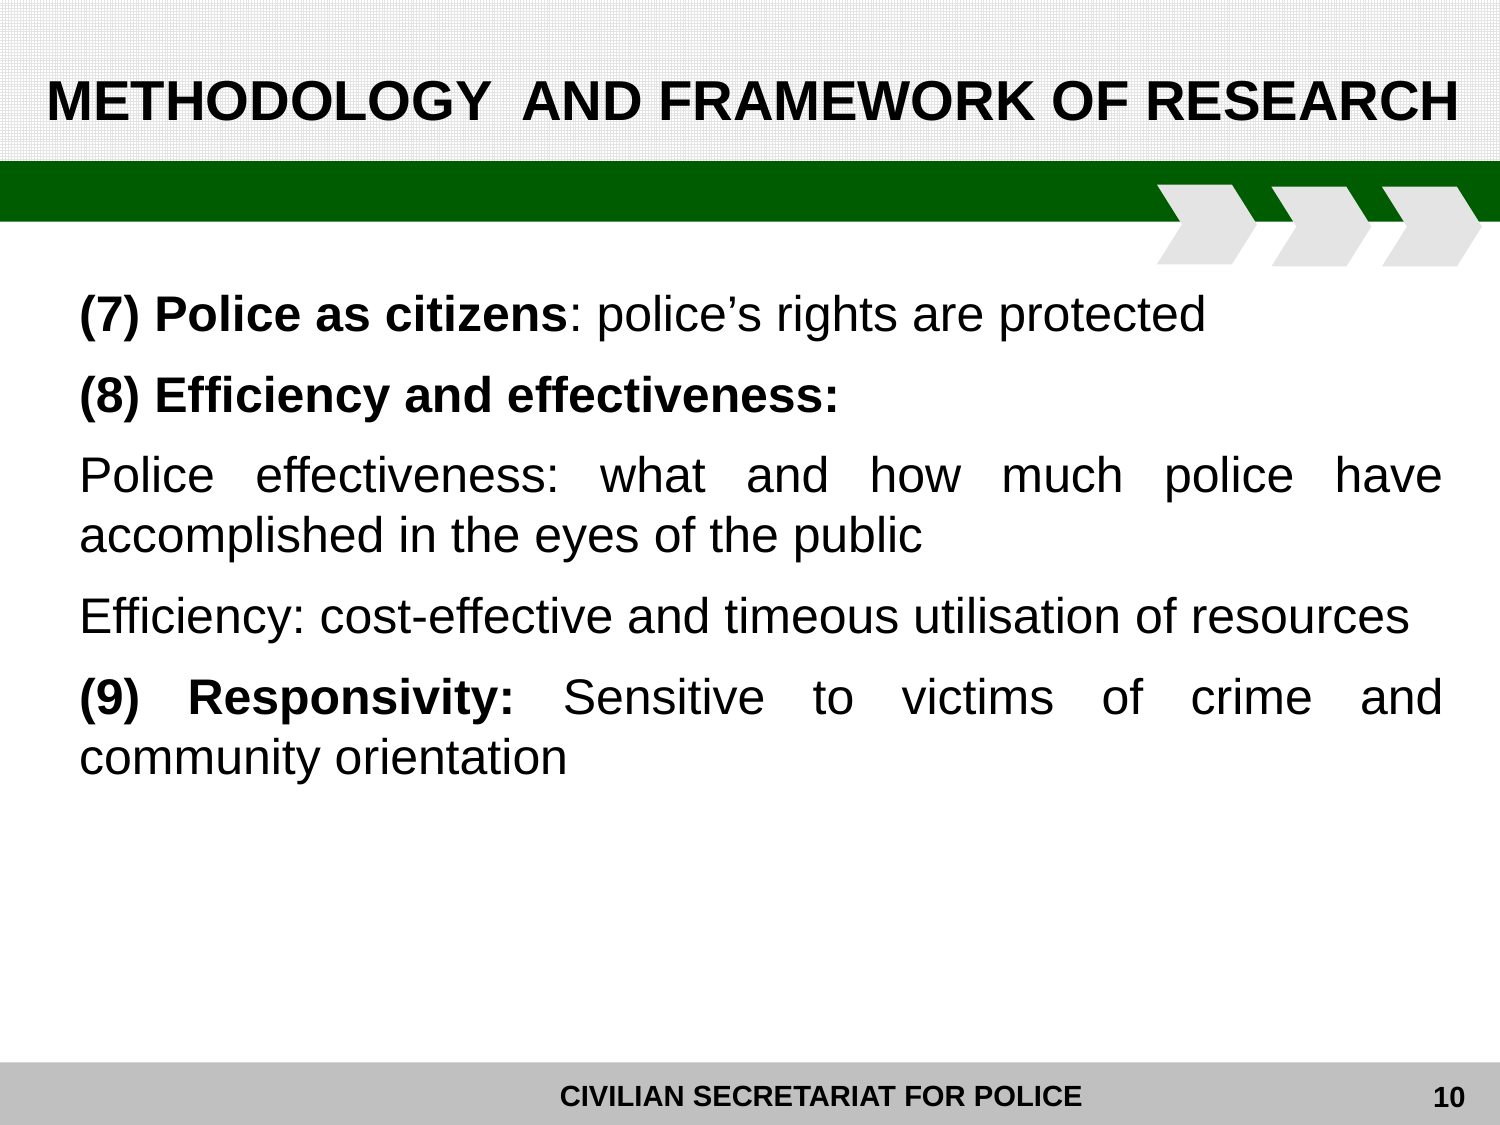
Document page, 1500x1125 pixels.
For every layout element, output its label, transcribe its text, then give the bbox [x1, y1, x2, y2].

text_box METHODOLOGY AND FRAMEWORK OF RESEARCH [31, 56, 1491, 139]
slide_number 10 [1130, 1070, 1481, 1125]
text_box (7) Police as citizens: police’s rights are protected (8) Efficiency and effectiveness: Police effectiveness: what and how much police have accomplished in the eyes of the public Efficiency: cost-effective and timeous utilisation of resources (9) Responsivity: Sensitive to victims of crime and community orientation [64, 273, 1459, 792]
